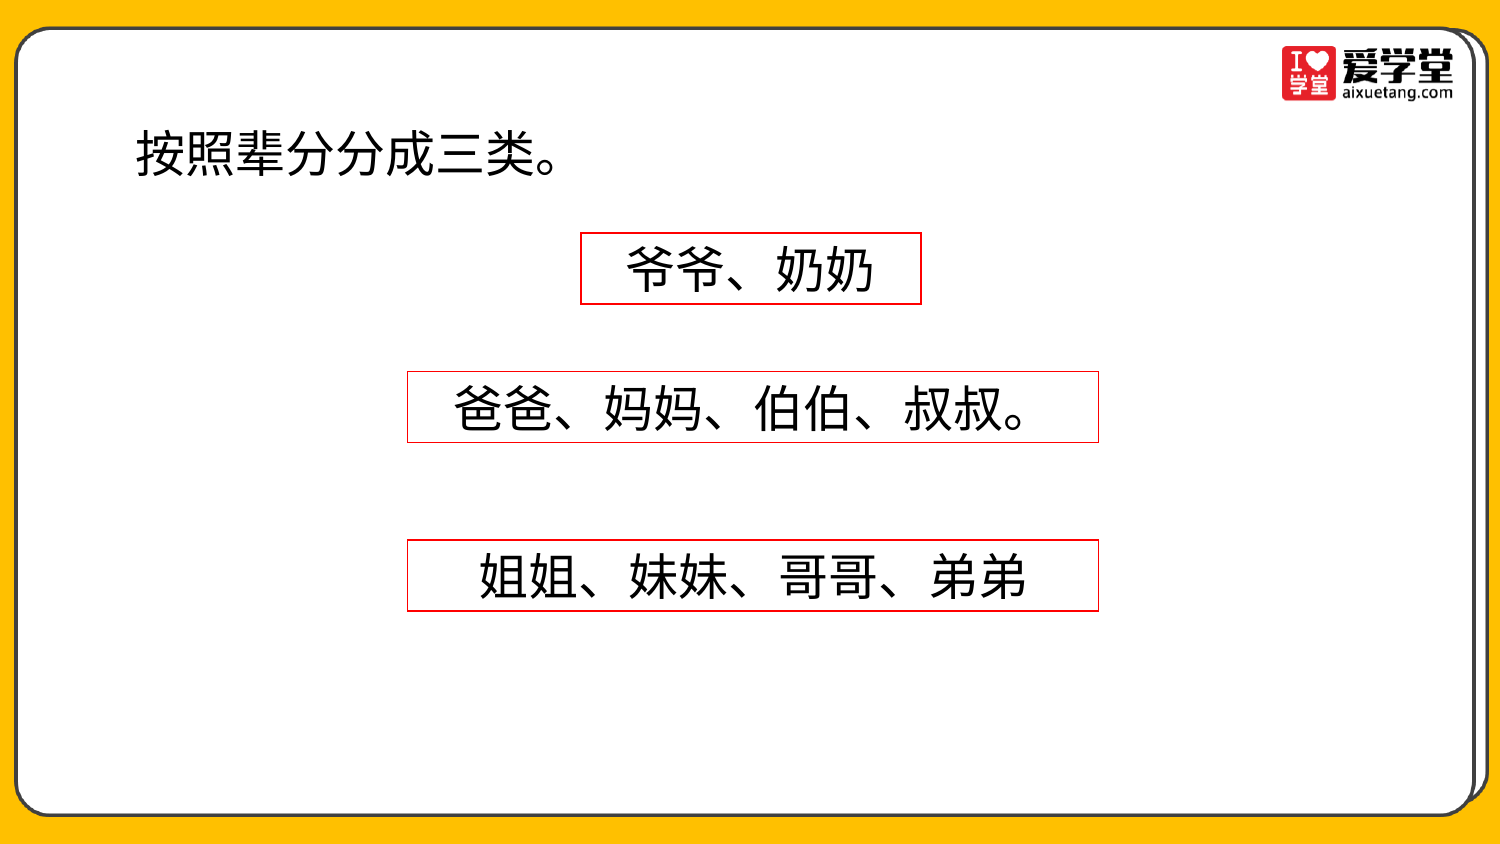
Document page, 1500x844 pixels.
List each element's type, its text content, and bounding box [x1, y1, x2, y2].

text_box 爸爸、妈妈、伯伯、叔叔。 [407, 371, 1099, 443]
picture [0, 0, 1500, 844]
text_box 按照辈分分成三类。 [123, 117, 581, 189]
text_box 爷爷、奶奶 [580, 232, 921, 304]
text_box 姐姐、妹妹、哥哥、弟弟 [407, 539, 1099, 612]
